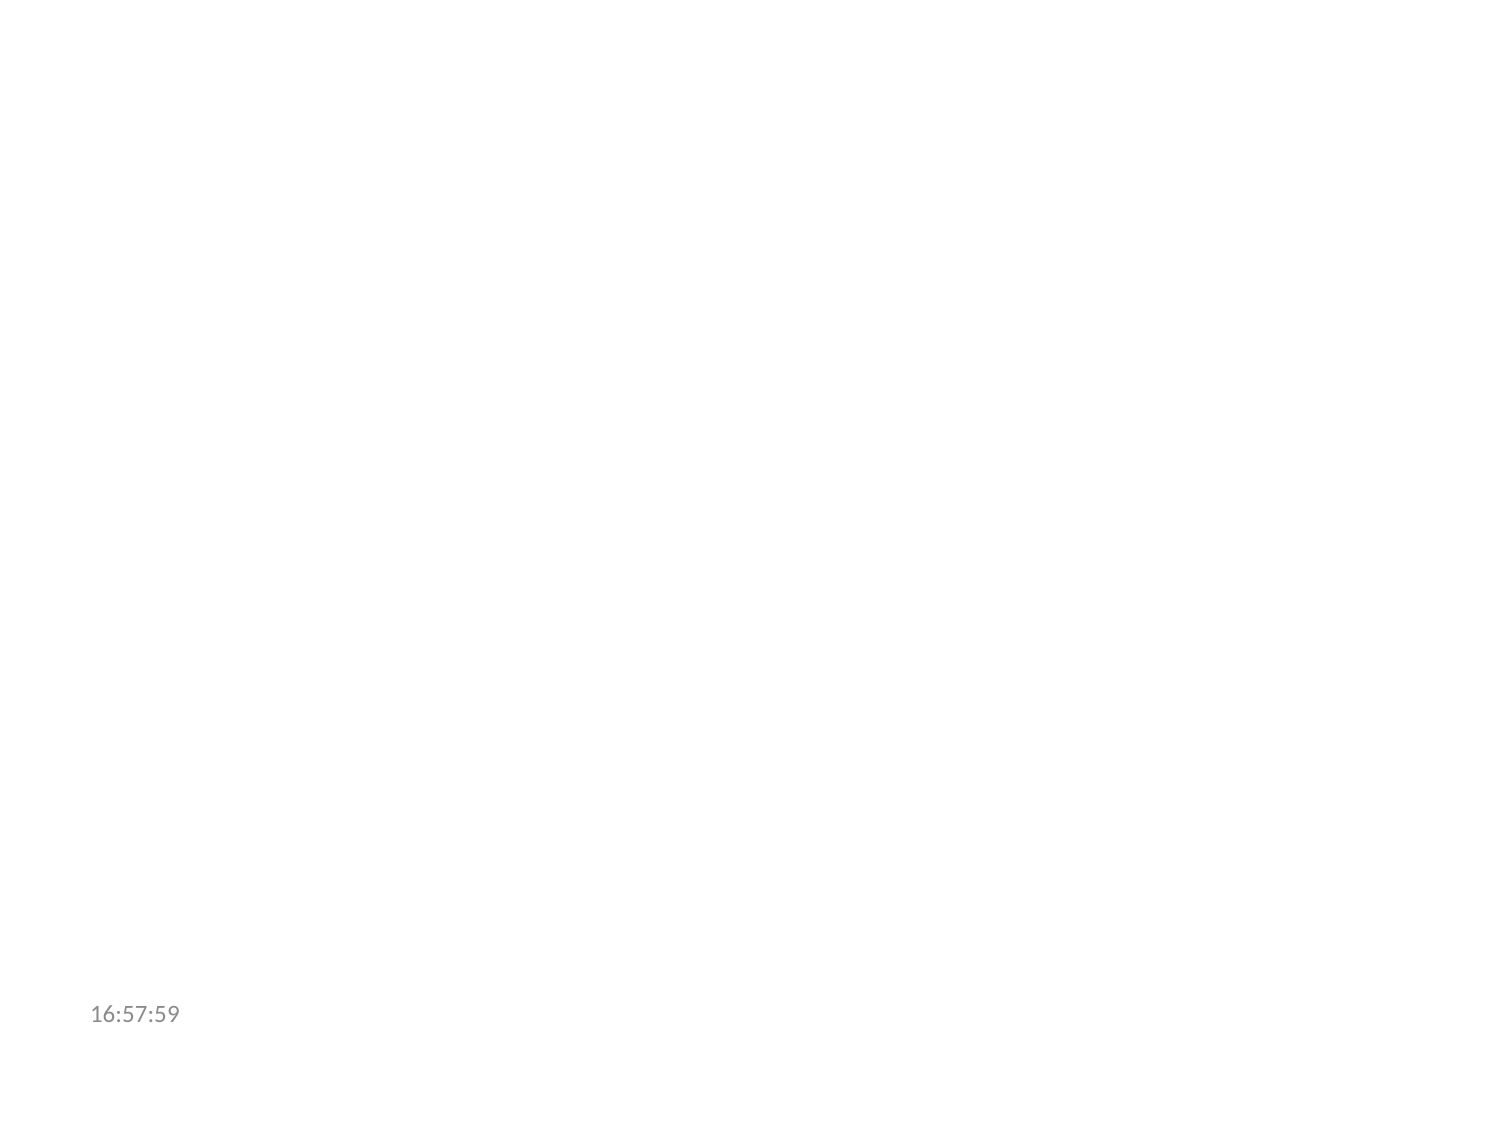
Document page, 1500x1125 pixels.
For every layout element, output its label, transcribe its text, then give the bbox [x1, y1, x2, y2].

text_box 15:35:09 [75, 982, 425, 1043]
